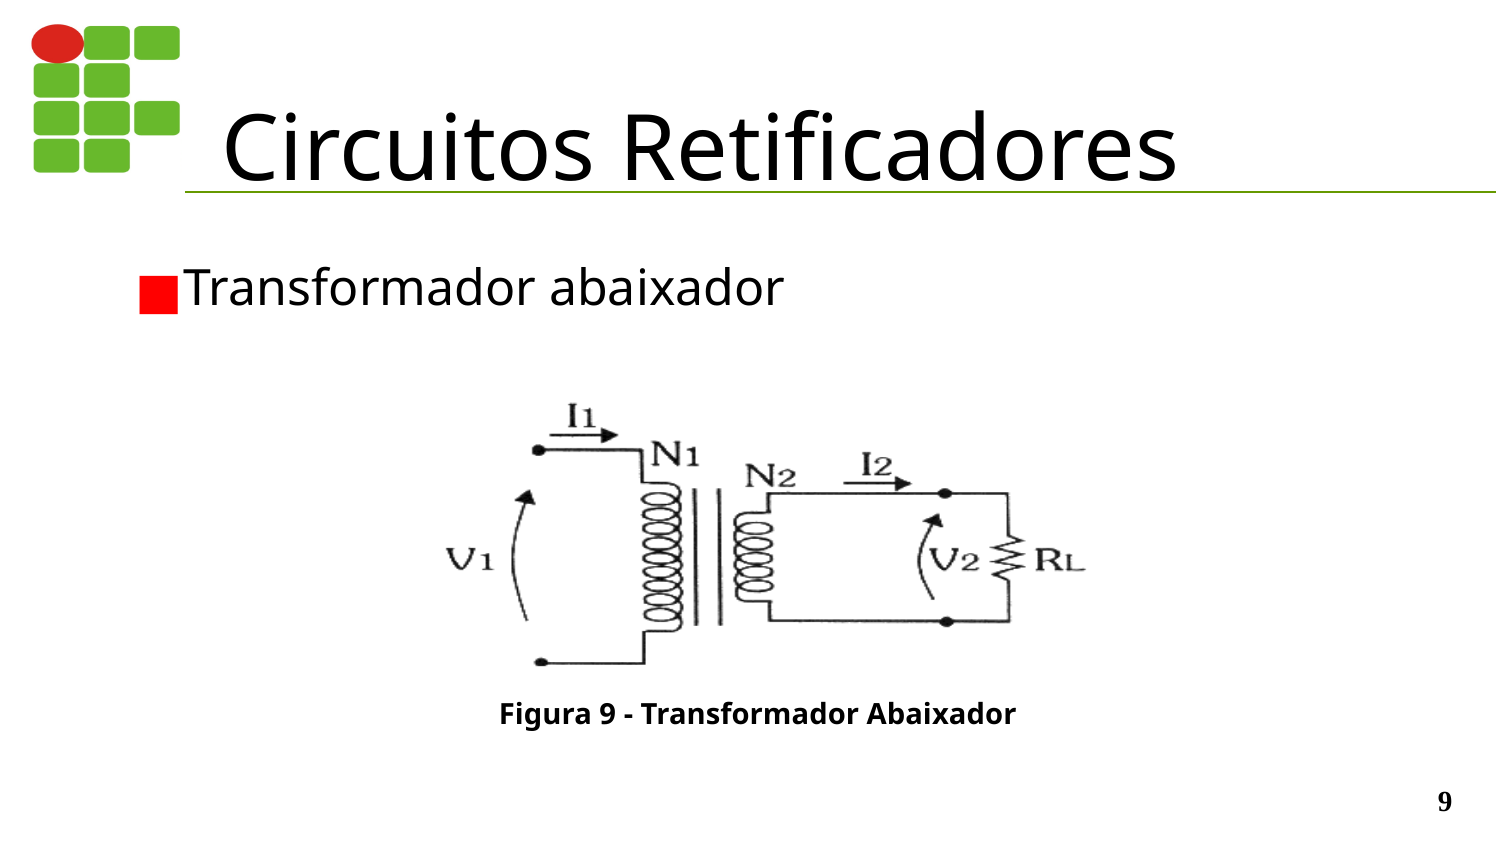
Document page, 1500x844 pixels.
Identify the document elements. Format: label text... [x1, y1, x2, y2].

picture [29, 23, 182, 174]
picture [418, 394, 1093, 675]
title Circuitos Retificadores [206, 26, 1468, 207]
list Transformador abaixador Figura 9 - Transformador Abaixador [46, 248, 1469, 774]
text_box ‹#› [1155, 774, 1468, 825]
